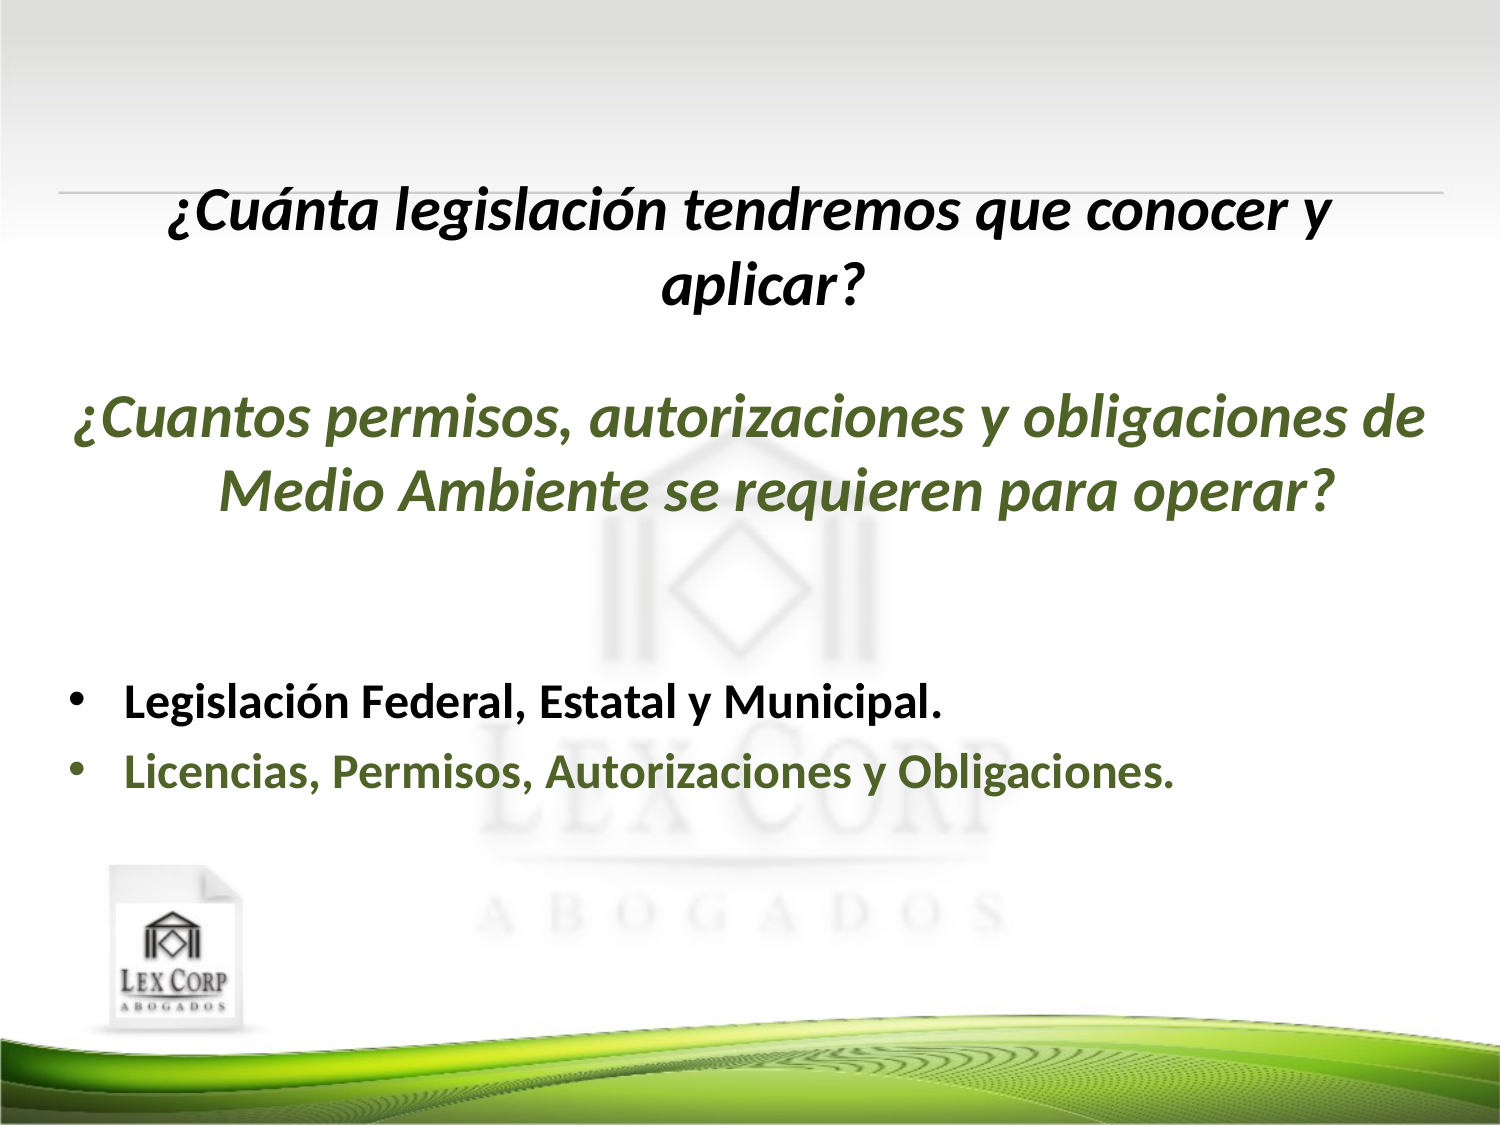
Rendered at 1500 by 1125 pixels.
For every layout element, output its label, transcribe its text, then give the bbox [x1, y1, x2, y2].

picture [0, 0, 1500, 1125]
list ¿Cuánta legislación tendremos que conocer y aplicar? ¿Cuantos permisos, autorizaciones y obligaciones de Medio Ambiente se requieren para operar? Legislación Federal, Estatal y Municipal. Licencias, Permisos, Autorizaciones y Obligaciones. [53, 160, 1447, 929]
